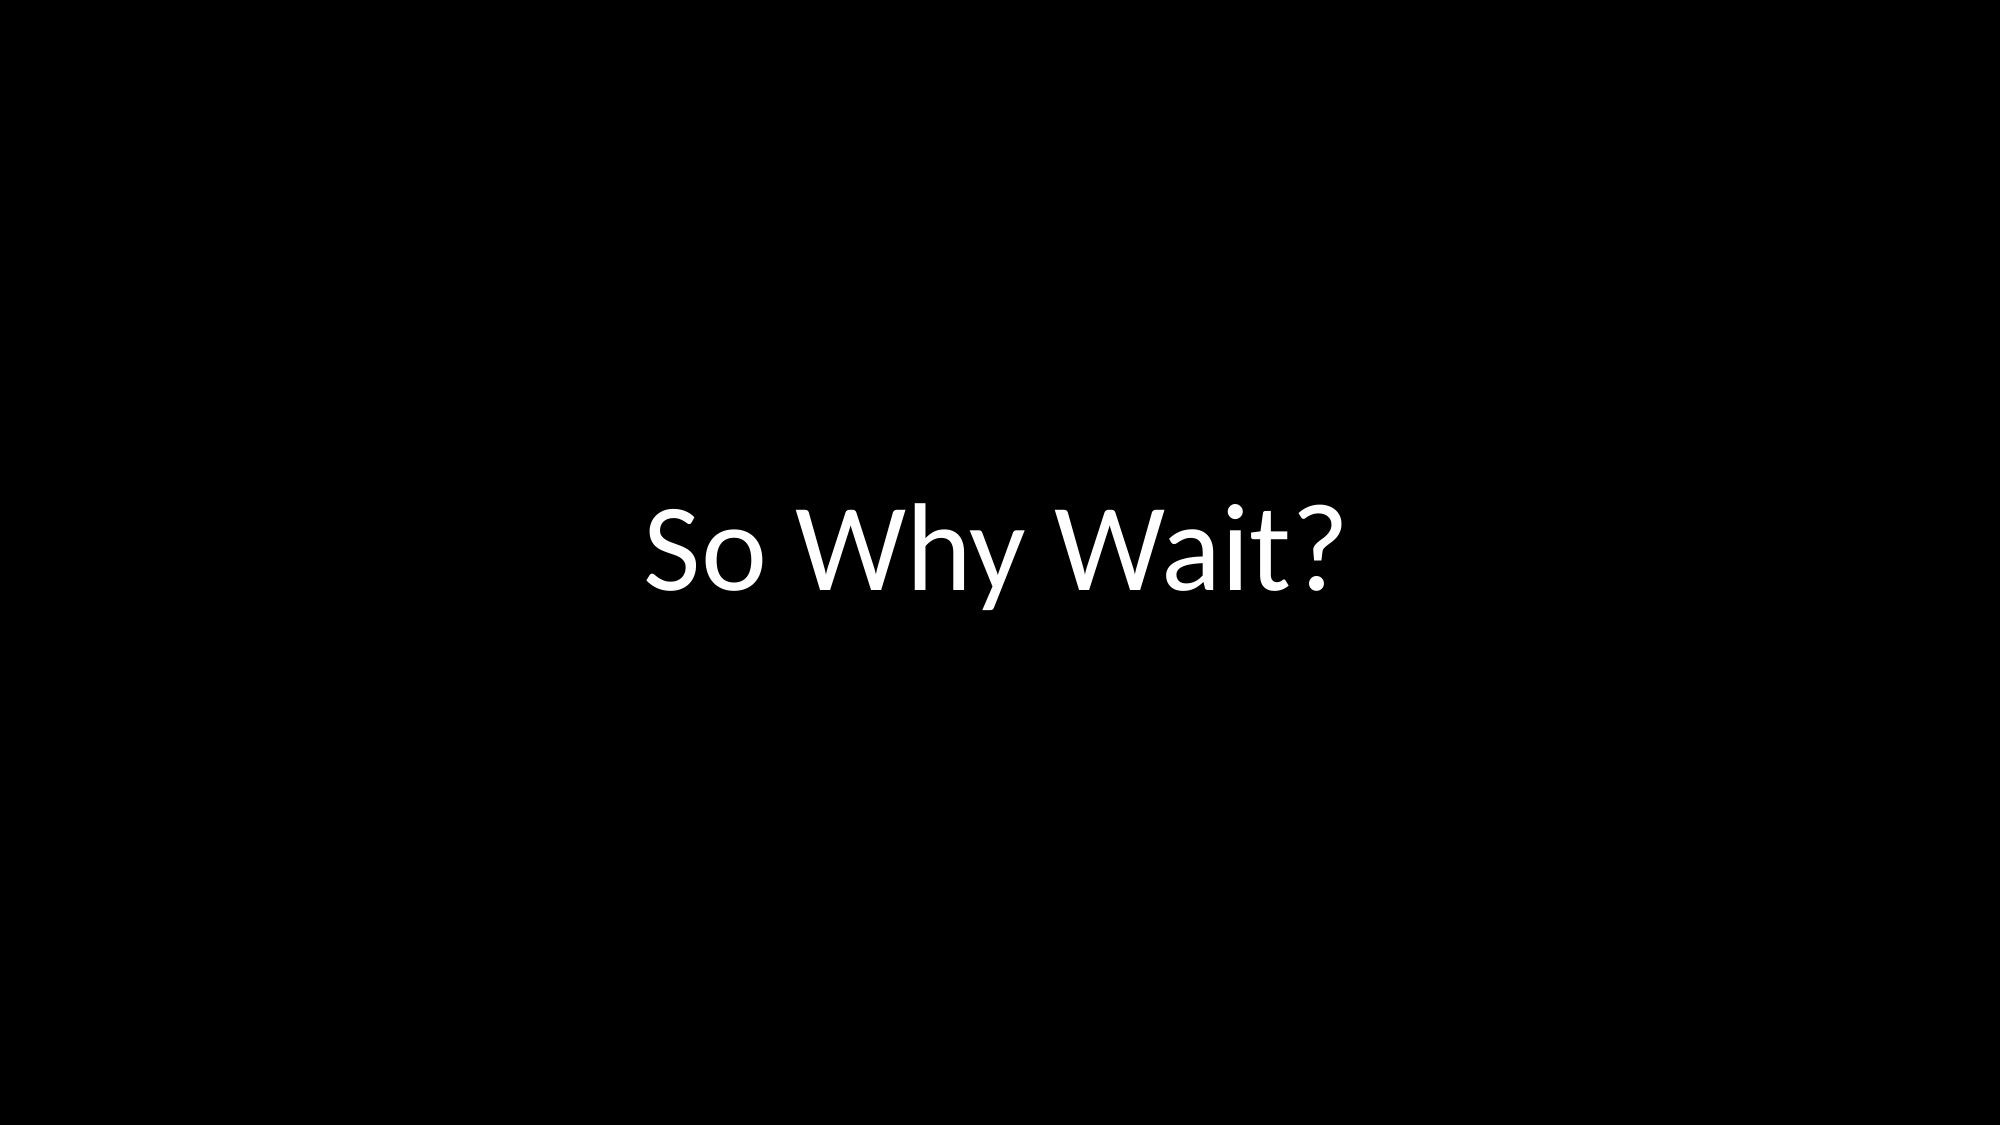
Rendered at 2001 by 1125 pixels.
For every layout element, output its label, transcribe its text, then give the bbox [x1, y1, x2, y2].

list So Why Wait? [134, 474, 1860, 787]
